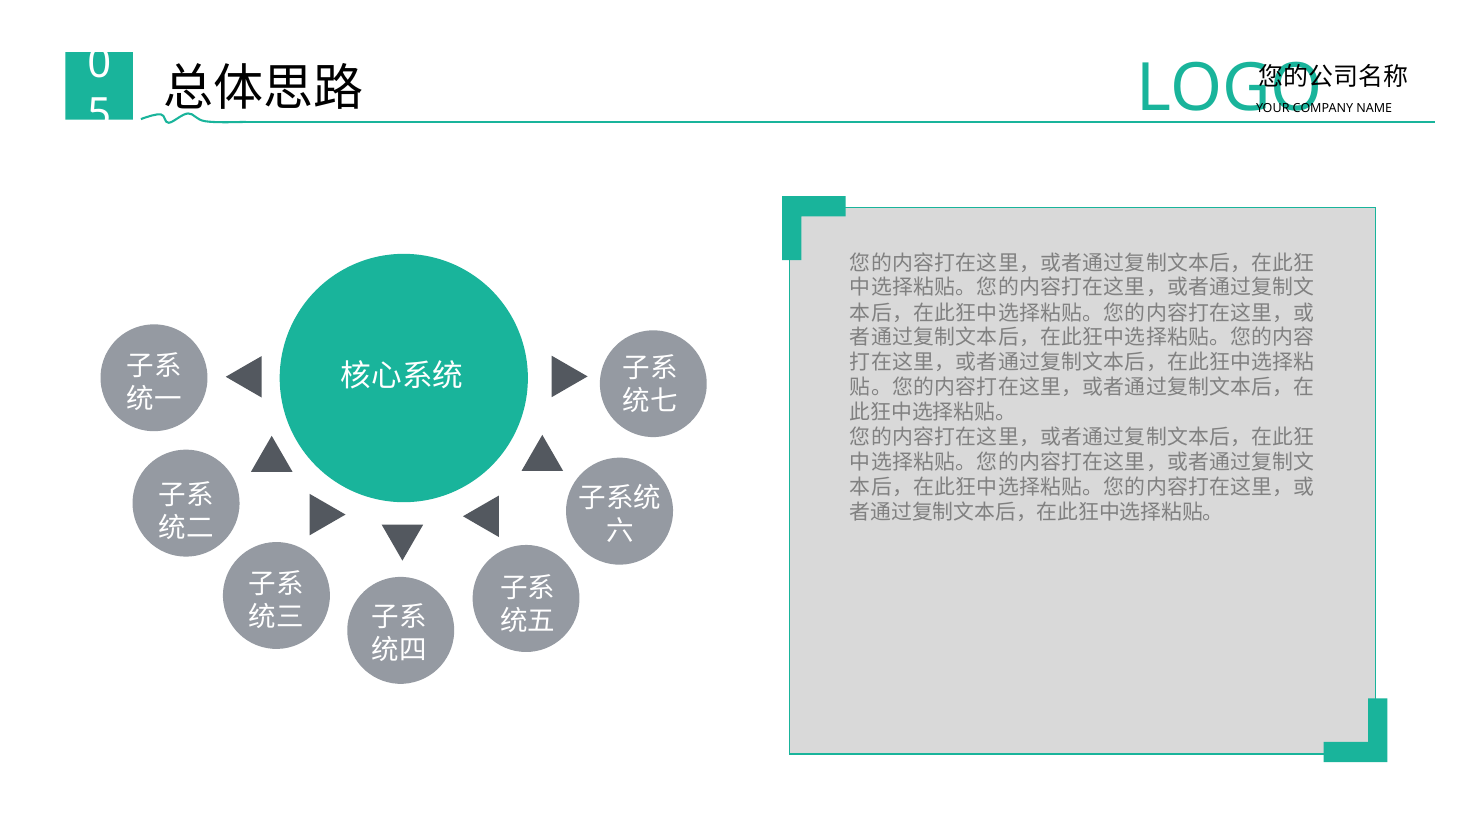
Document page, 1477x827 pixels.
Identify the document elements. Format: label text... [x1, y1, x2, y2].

text_box [551, 355, 588, 398]
text_box [250, 435, 279, 472]
text_box [309, 503, 346, 536]
text_box [789, 207, 1376, 755]
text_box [560, 451, 680, 571]
text_box 总体思路 [148, 47, 720, 121]
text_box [216, 536, 336, 655]
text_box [341, 571, 460, 690]
text_box 05 [64, 51, 134, 121]
text_box 您的内容打在这里，或者通过复制文本后，在此狂中选择粘贴。您的内容打在这里，或者通过复制文本后，在此狂中选择粘贴。您的内容打在这里，或者通过复制文本后，在此狂中选择粘贴。您的内容打在这里，或者通过复制文本后，在此狂中选择粘贴。您的内容打在这里，或者通过复制文本后，在此狂中选择粘贴。 您的内容打在这里，或者通过复制文本后，在此狂中选择粘贴。您的内容打在这里，或者通过复制文本后，在此狂中选择粘贴。您的内容打在这里，或者通过复制文本后，在此狂中选择粘贴。 [835, 241, 1330, 582]
text_box [381, 524, 424, 561]
text_box [462, 503, 499, 538]
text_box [279, 253, 528, 503]
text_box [467, 539, 585, 658]
text_box [140, 112, 246, 124]
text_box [127, 444, 245, 563]
text_box [782, 196, 846, 261]
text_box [94, 318, 214, 437]
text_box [594, 324, 713, 443]
text_box [1323, 698, 1388, 763]
text_box [225, 356, 262, 398]
text_box [528, 434, 560, 471]
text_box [1121, 35, 1477, 132]
